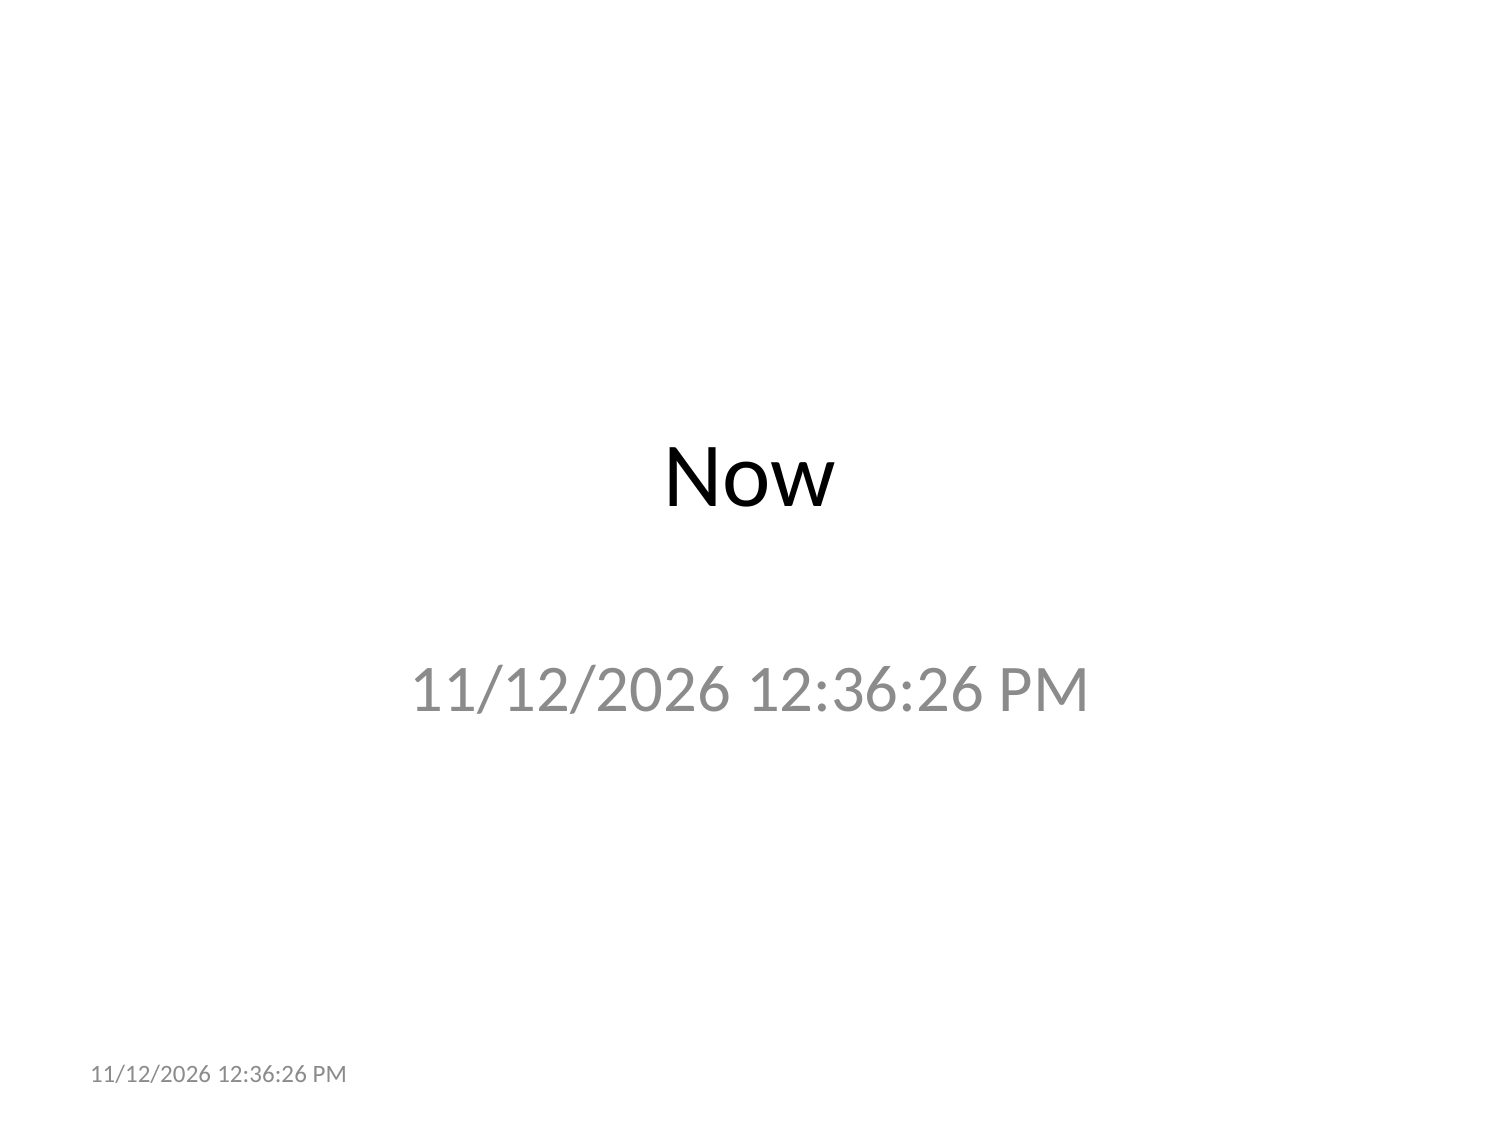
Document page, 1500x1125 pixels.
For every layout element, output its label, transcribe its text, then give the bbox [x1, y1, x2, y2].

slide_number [75, 1042, 425, 1103]
title Now [112, 349, 1388, 591]
subtitle 2011-12-19 10:20:04 AM [225, 637, 1275, 925]
